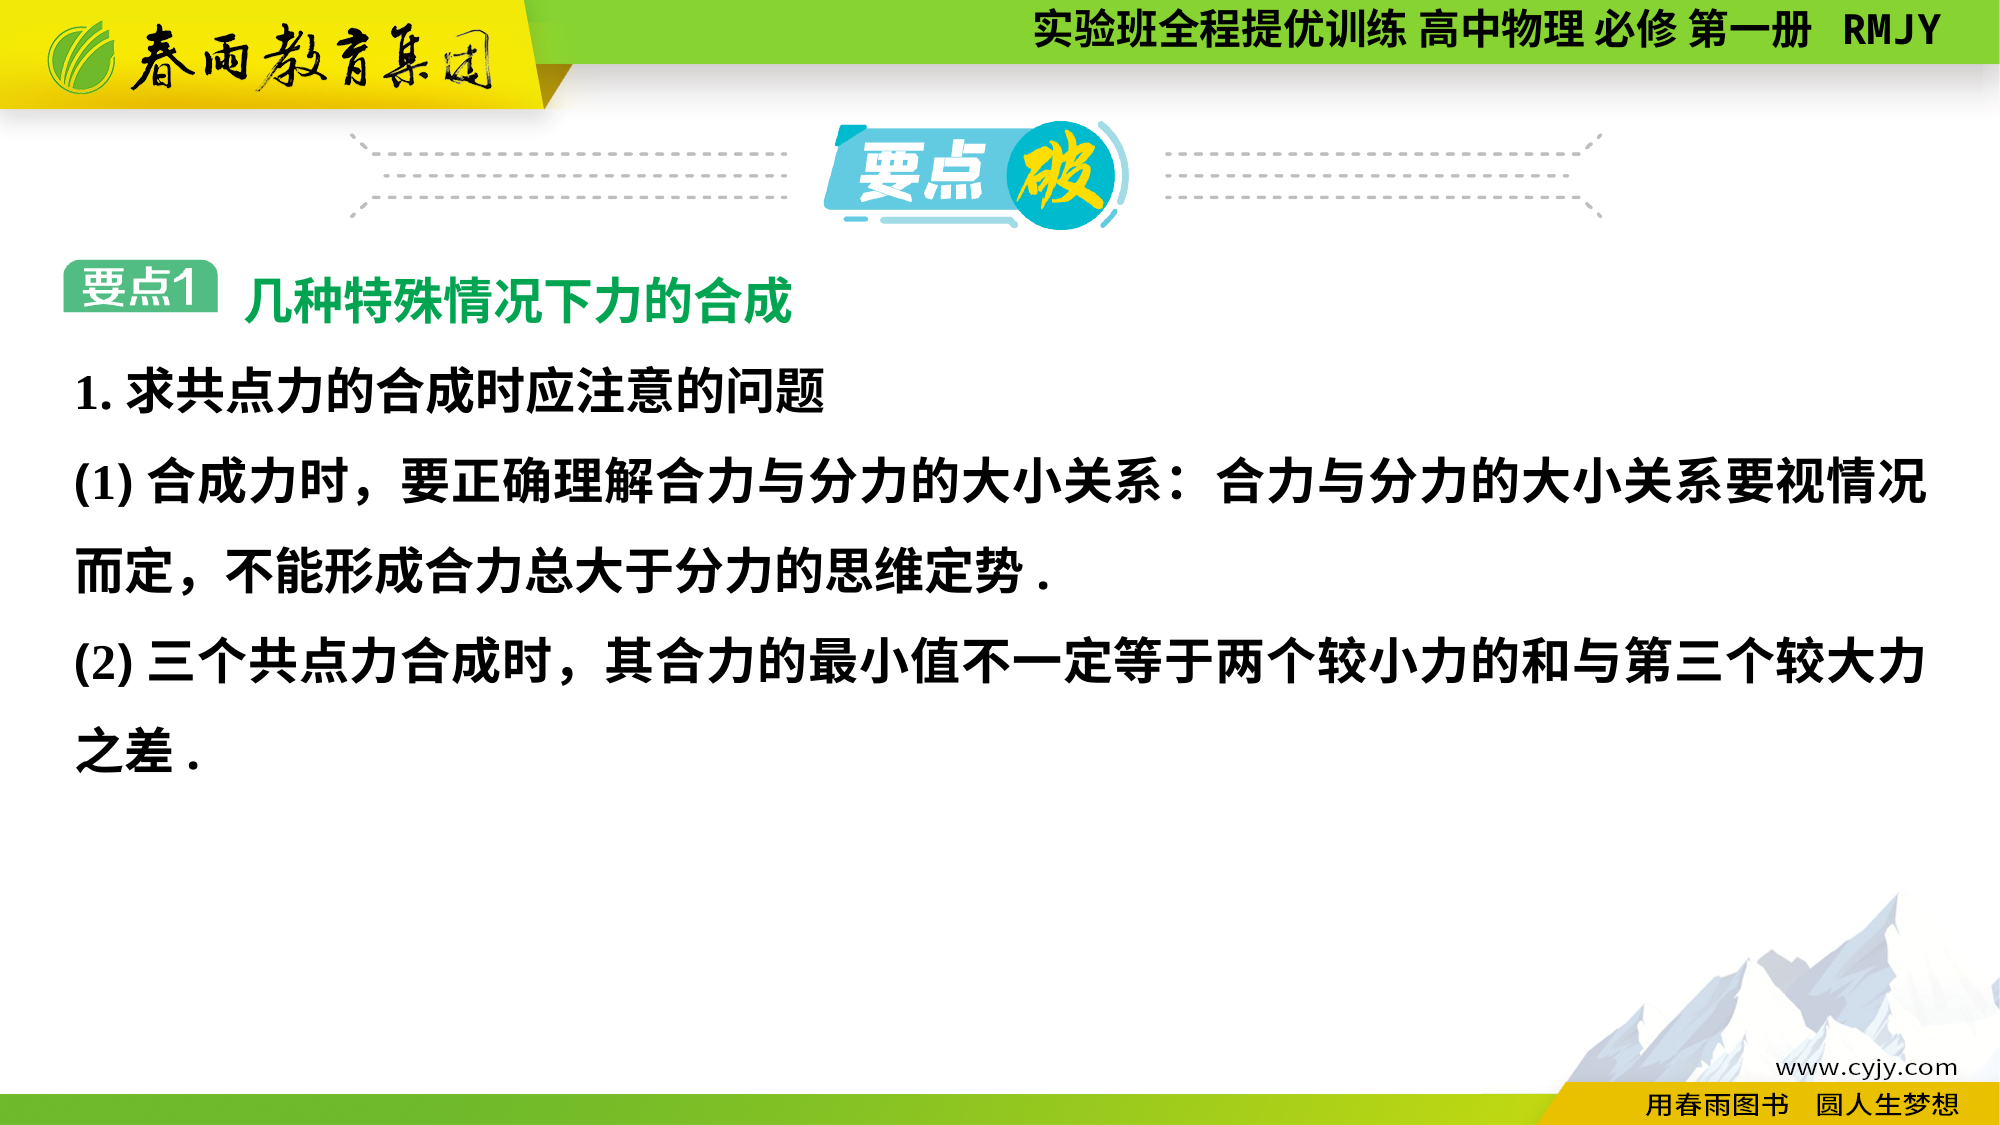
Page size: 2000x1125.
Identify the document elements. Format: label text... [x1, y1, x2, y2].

list 几种特殊情况下力的合成 1.求共点力的合成时应注意的问题 (1)合成力时，要正确理解合力与分力的大小关系：合力与分力的大小关系要视情况而定，不能形成合力总大于分力的思维定势. (2)三个共点力合成时，其合力的最小值不一定等于两个较小力的和与第三个较大力之差. [59, 232, 1944, 793]
picture [0, 0, 2000, 1125]
